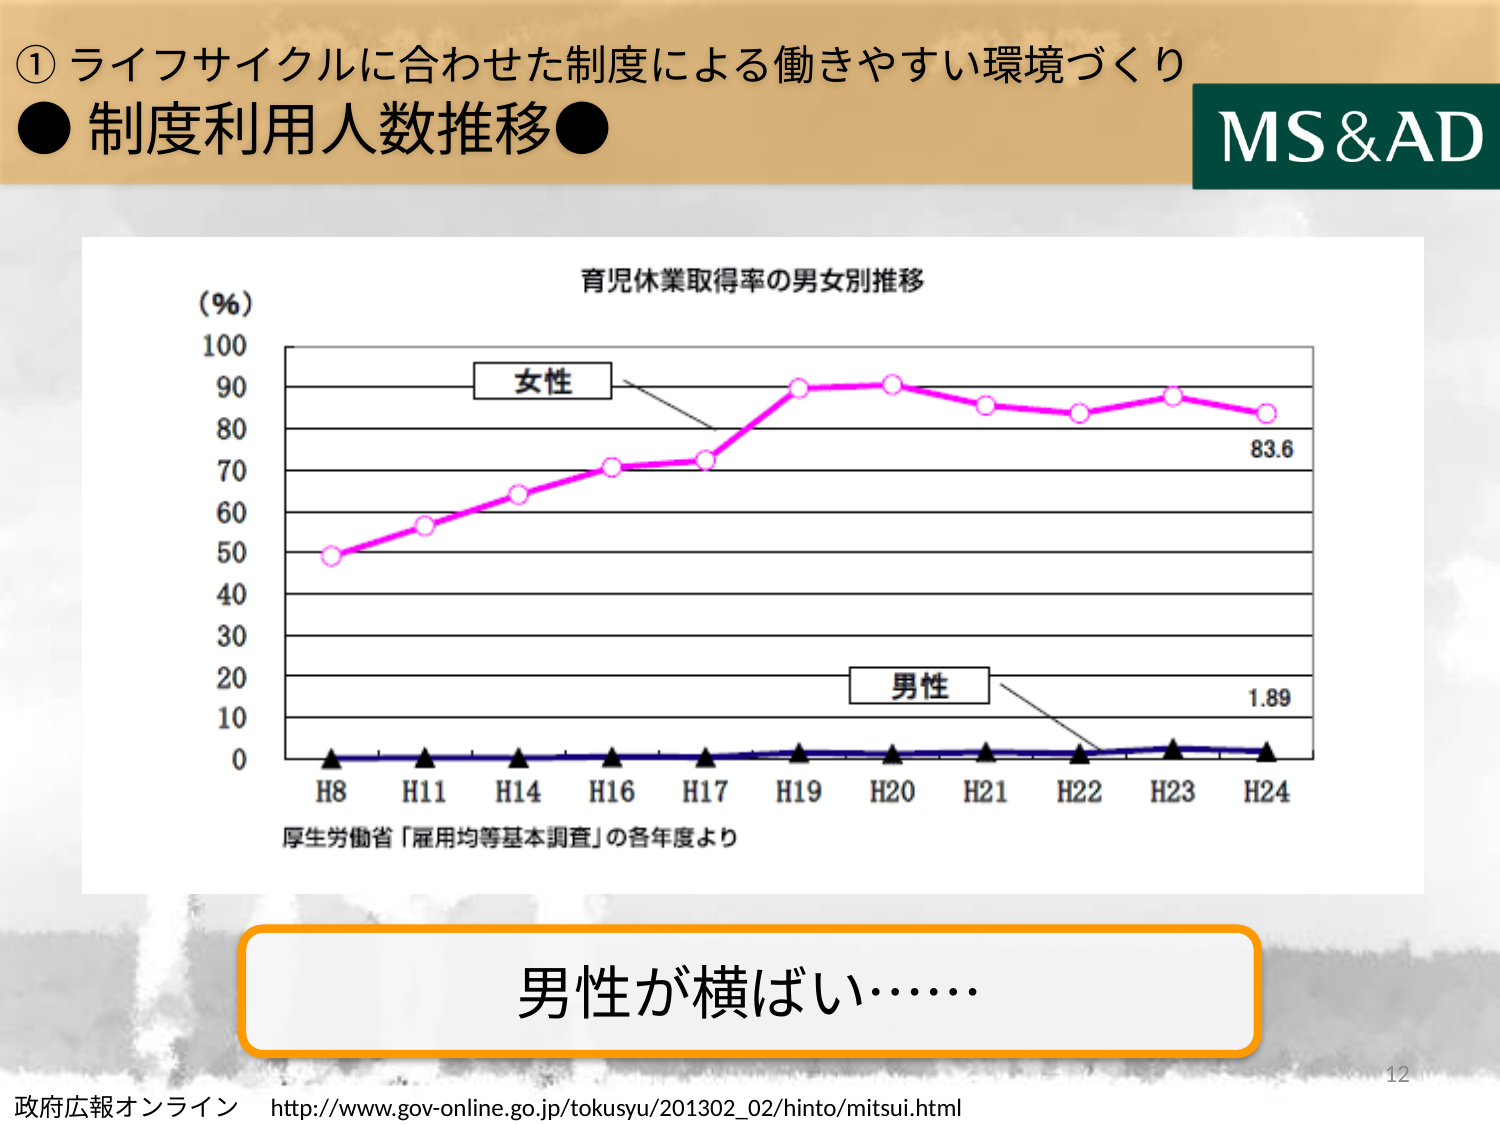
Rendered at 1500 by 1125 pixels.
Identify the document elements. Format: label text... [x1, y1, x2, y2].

text_box 政府広報オンライン http://www.gov-online.go.jp/tokusyu/201302_02/hinto/mitsui.html [0, 1084, 1500, 1125]
picture [0, 31, 1500, 1084]
text_box ①ライフサイクルに合わせた制度による働きやすい環境づくり ●制度利用人数推移● [0, 0, 1500, 185]
text_box 男性が横ばい…… [241, 927, 1259, 1055]
slide_number 12 [1074, 1042, 1425, 1084]
